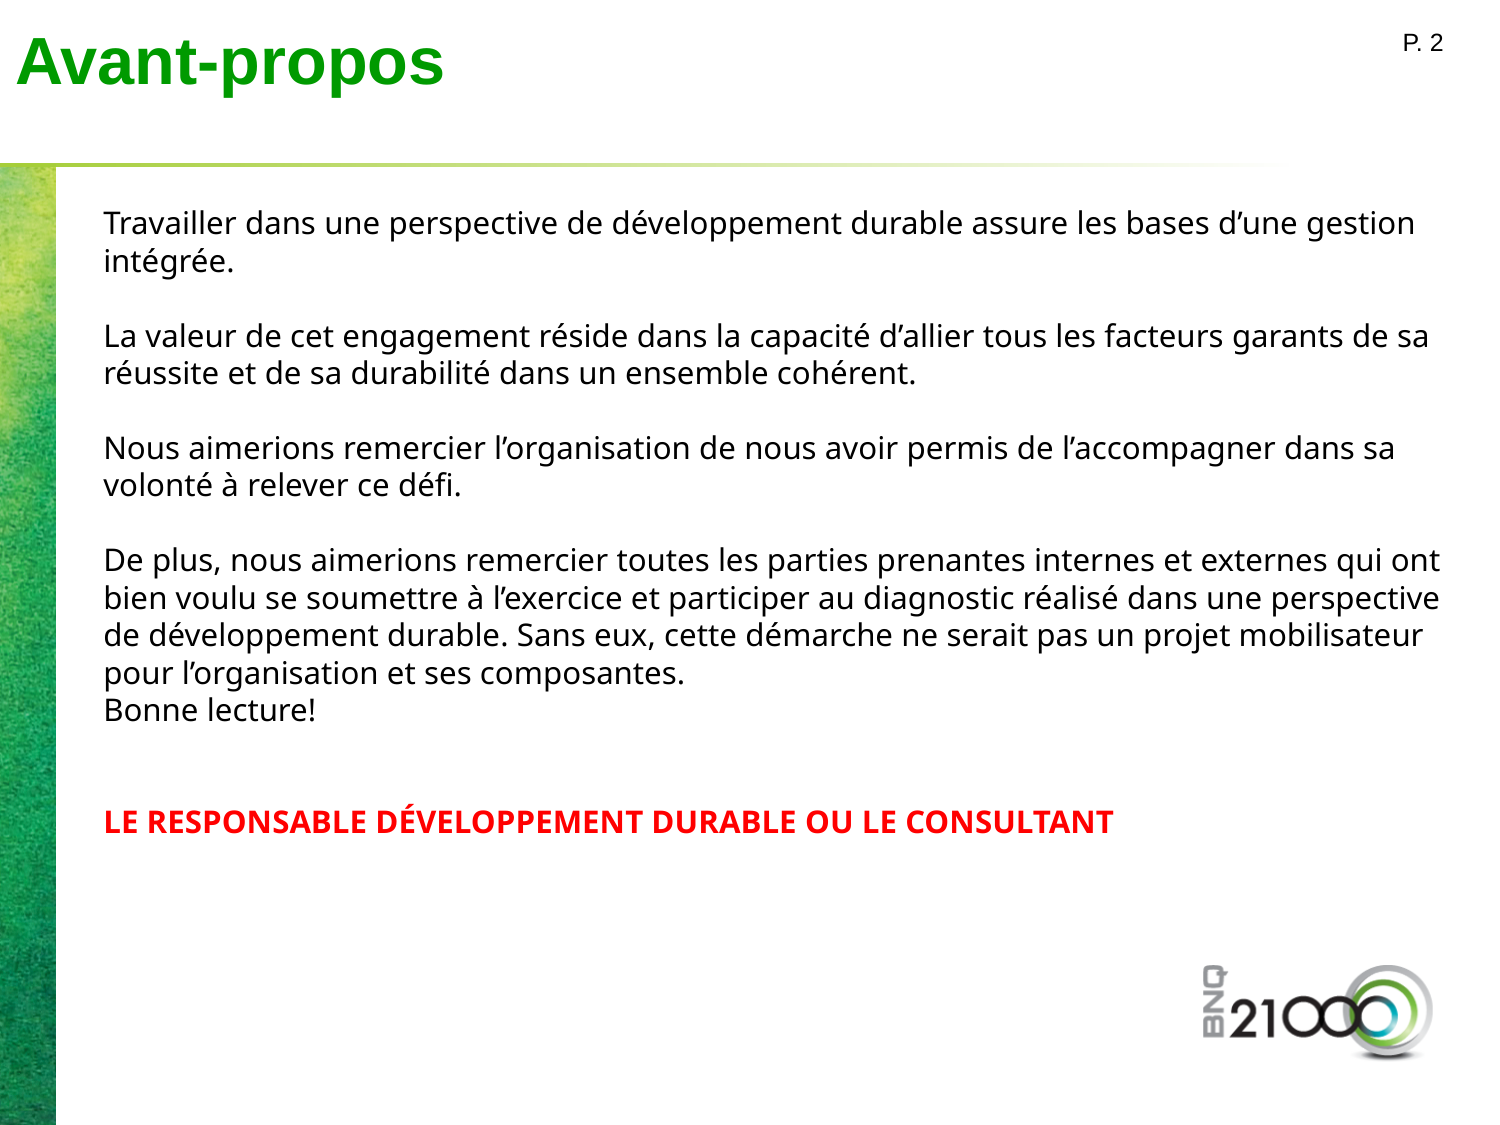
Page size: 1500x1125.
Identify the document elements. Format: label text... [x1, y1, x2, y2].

picture [1198, 963, 1438, 1064]
text_box P. 2 [1387, 19, 1495, 64]
title Avant-propos [0, 18, 1500, 151]
picture [0, 163, 1500, 1125]
text_box Travailler dans une perspective de développement durable assure les bases d’une gestion intégrée. La valeur de cet engagement réside dans la capacité d’allier tous les facteurs garants de sa réussite et de sa durabilité dans un ensemble cohérent. Nous aimerions remercier l’organisation de nous avoir permis de l’accompagner dans sa volonté à relever ce défi. De plus, nous aimerions remercier toutes les parties prenantes internes et externes qui ont bien voulu se soumettre à l’exercice et participer au diagnostic réalisé dans une perspective de développement durable. Sans eux, cette démarche ne serait pas un projet mobilisateur pour l’organisation et ses composantes. Bonne lecture! LE RESPONSABLE DÉVELOPPEMENT DURABLE OU LE CONSULTANT [88, 196, 1471, 1094]
